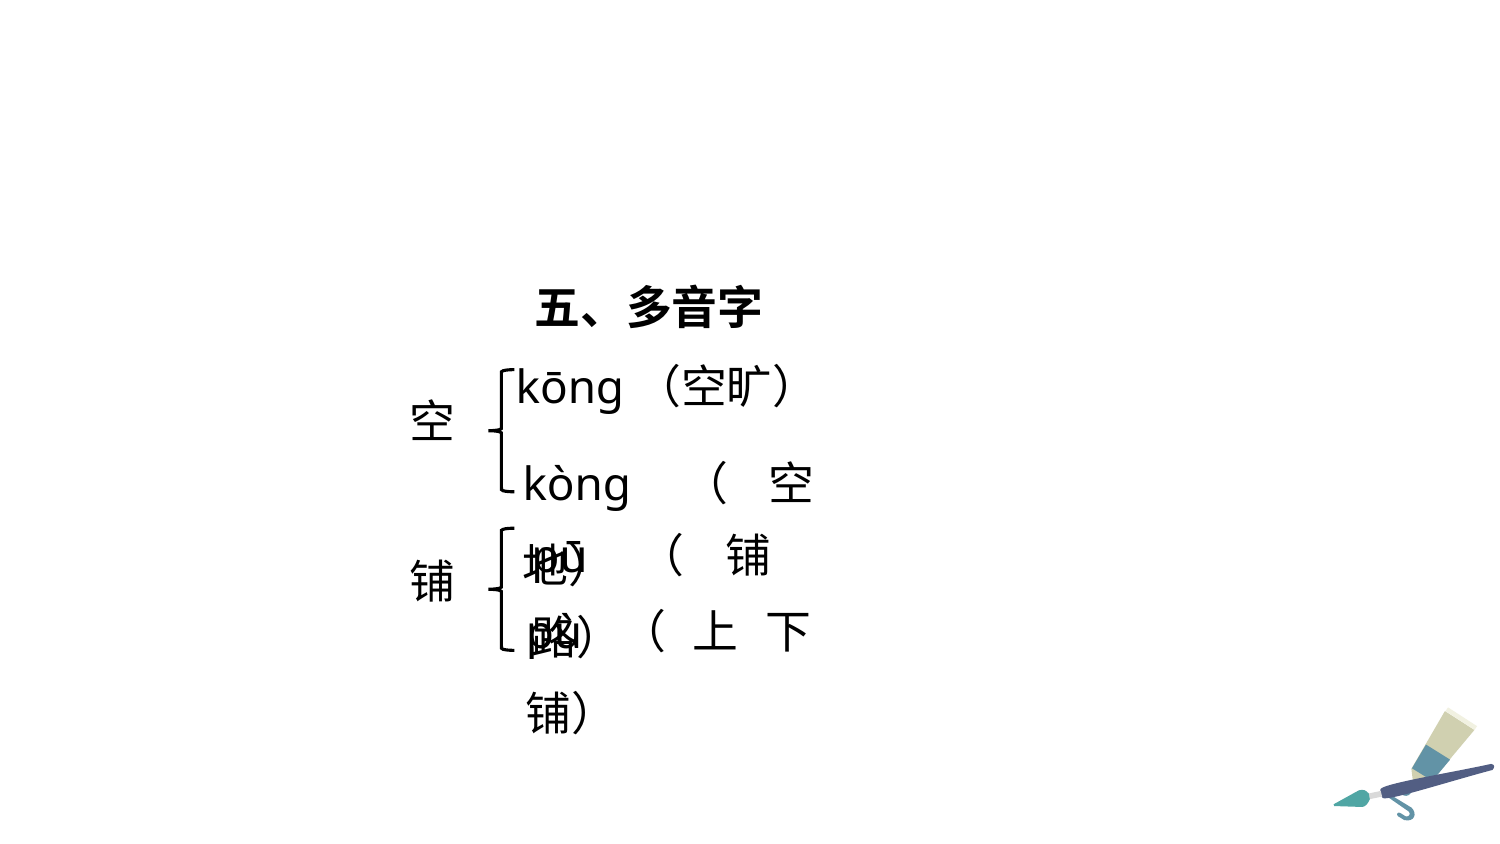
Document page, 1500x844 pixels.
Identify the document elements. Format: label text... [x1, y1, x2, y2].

text_box 空 [394, 385, 460, 456]
text_box kōng（空旷） [500, 349, 834, 420]
text_box pù（上下铺） [511, 567, 826, 665]
text_box 五、多音字 [520, 243, 1254, 671]
text_box pū（铺路） [516, 491, 786, 567]
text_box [1358, 708, 1481, 844]
text_box [488, 420, 507, 492]
text_box 铺 [394, 545, 476, 615]
text_box [488, 527, 515, 651]
text_box kòng（空地） [507, 419, 830, 517]
